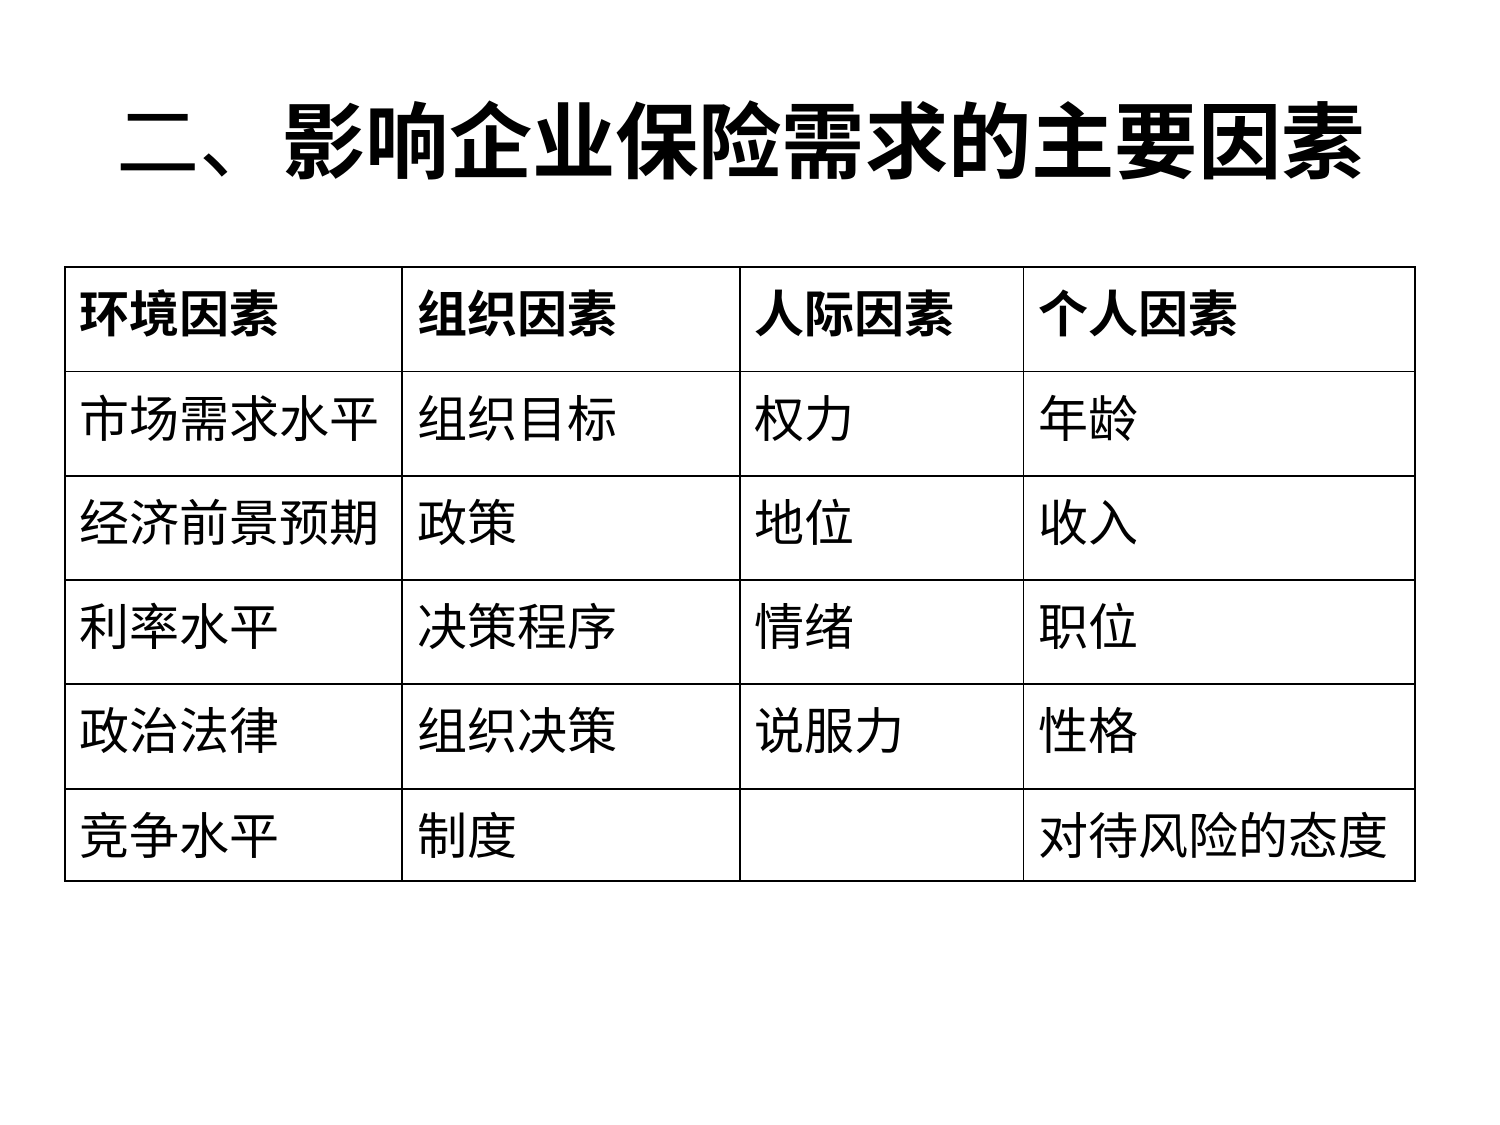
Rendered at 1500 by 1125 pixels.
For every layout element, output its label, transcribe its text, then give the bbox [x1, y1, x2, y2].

table_cell 决策程序 [403, 581, 739, 683]
table_cell 对待风险的态度 [1024, 790, 1414, 880]
table_header 个人因素 [1024, 268, 1414, 371]
table_cell 说服力 [741, 685, 1023, 788]
table_cell 政治法律 [66, 685, 401, 788]
title 二、影响企业保险需求的主要因素 [75, 45, 1425, 233]
table_cell 年龄 [1024, 372, 1414, 475]
table_cell 性格 [1024, 685, 1414, 788]
table_header 环境因素 [66, 268, 401, 371]
table_cell 制度 [403, 790, 739, 880]
table_header 人际因素 [741, 268, 1023, 371]
table_cell 竞争水平 [66, 790, 401, 880]
table_cell 收入 [1024, 477, 1414, 579]
table_cell 职位 [1024, 581, 1414, 683]
table_cell 利率水平 [66, 581, 401, 683]
table_cell [741, 790, 1023, 880]
table_cell 情绪 [741, 581, 1023, 683]
table_cell 组织目标 [403, 372, 739, 475]
table_cell 权力 [741, 372, 1023, 475]
table_cell 地位 [741, 477, 1023, 579]
table_cell 市场需求水平 [66, 372, 401, 475]
table_header 组织因素 [403, 268, 739, 371]
table_cell 政策 [403, 477, 739, 579]
table_cell 组织决策 [403, 685, 739, 788]
table_cell 经济前景预期 [66, 477, 401, 579]
